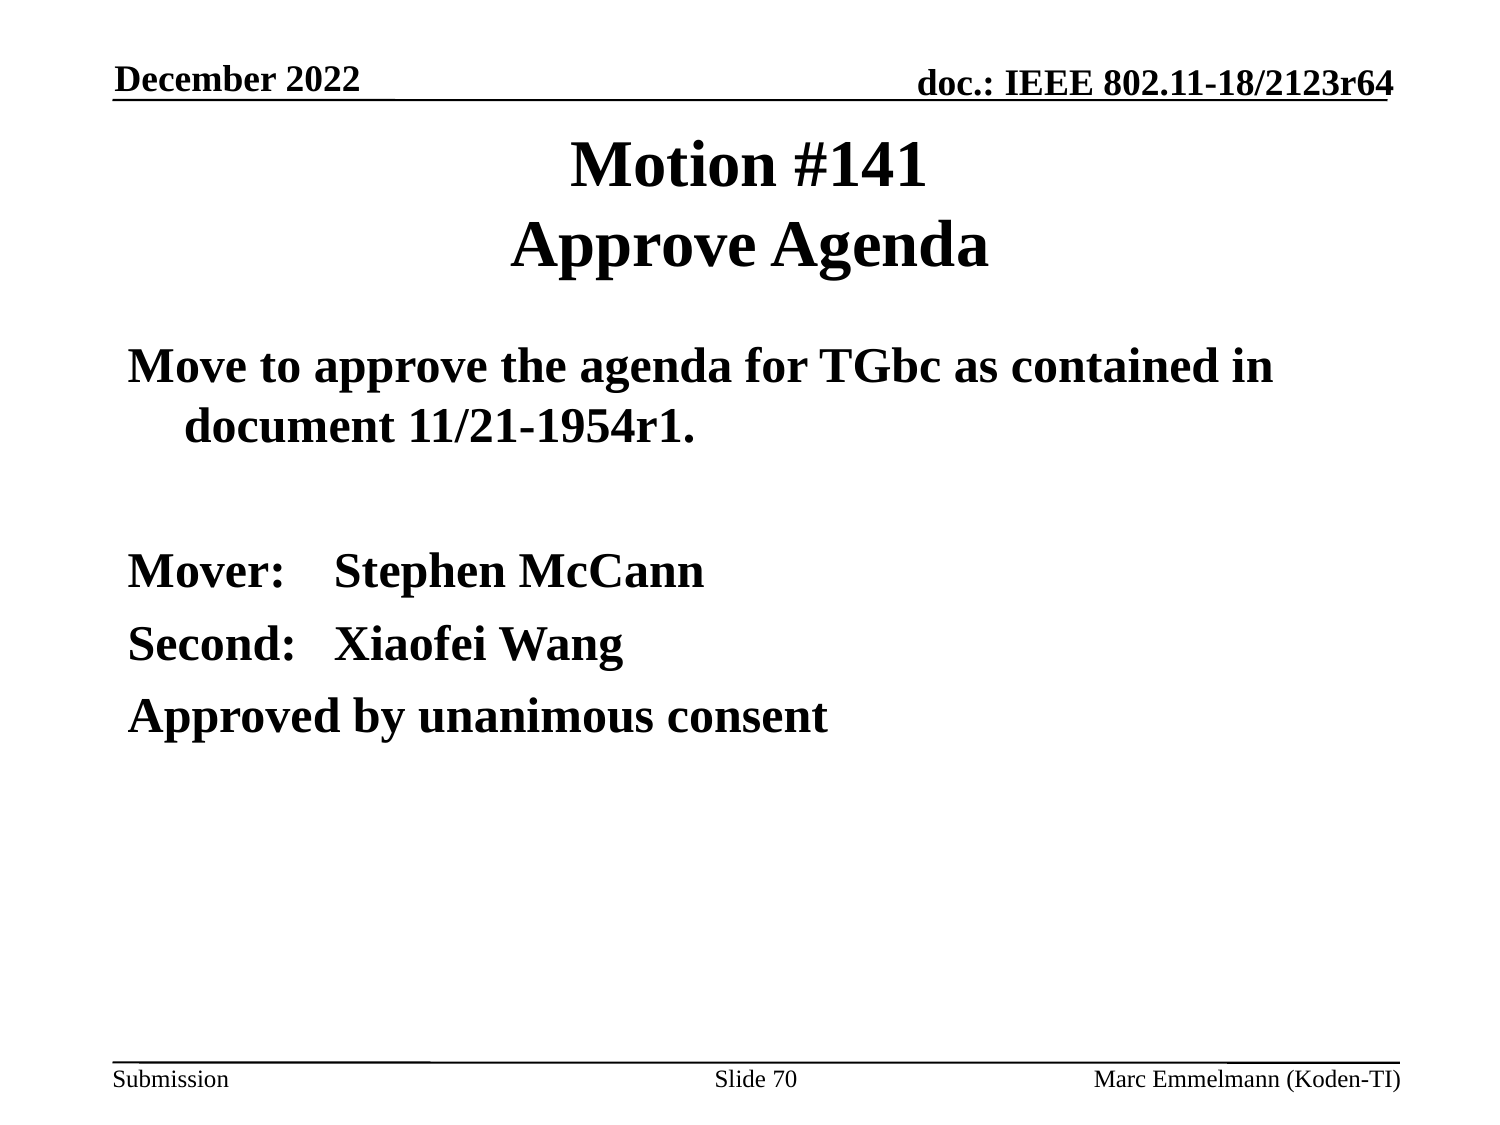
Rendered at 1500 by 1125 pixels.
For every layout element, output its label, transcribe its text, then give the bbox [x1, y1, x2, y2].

list Move to approve the agenda for TGbc as contained in document 11/21-1954r1. Mover: Stephen McCann Second: Xiaofei Wang Approved by unanimous consent [112, 324, 1388, 1000]
slide_number Slide 70 [712, 1061, 800, 1123]
title Motion #141 Approve Agenda [112, 112, 1388, 288]
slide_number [114, 54, 423, 100]
footer Marc Emmelmann (Koden-TI) [878, 1061, 1402, 1093]
